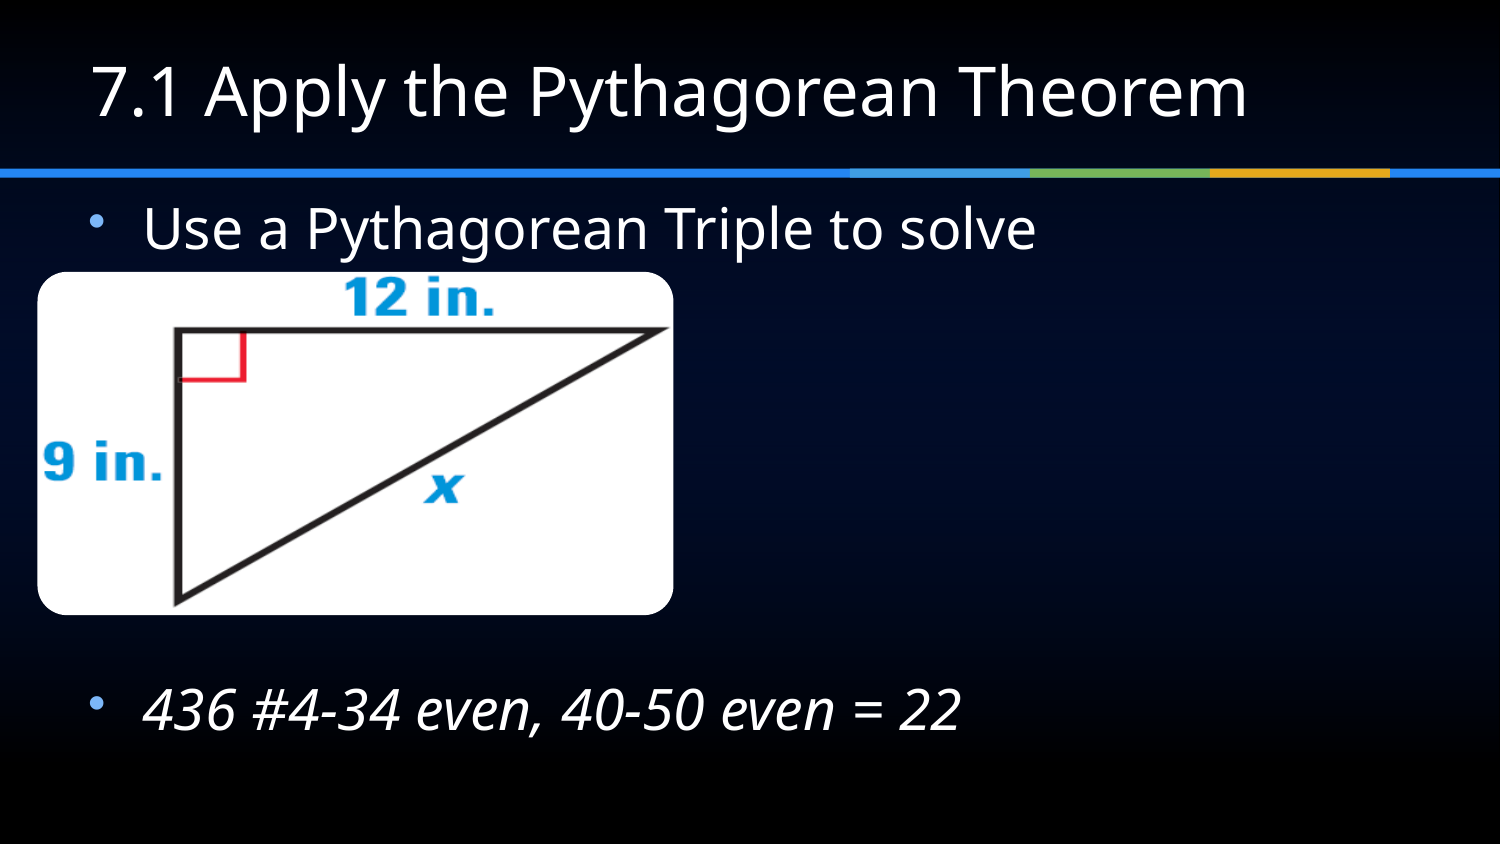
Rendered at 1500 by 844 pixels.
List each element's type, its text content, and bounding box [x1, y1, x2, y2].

picture [36, 271, 674, 616]
title 7.1 Apply the Pythagorean Theorem [75, 18, 1425, 160]
list Use a Pythagorean Triple to solve 436 #4-34 even, 40-50 even = 22 [75, 184, 1425, 754]
